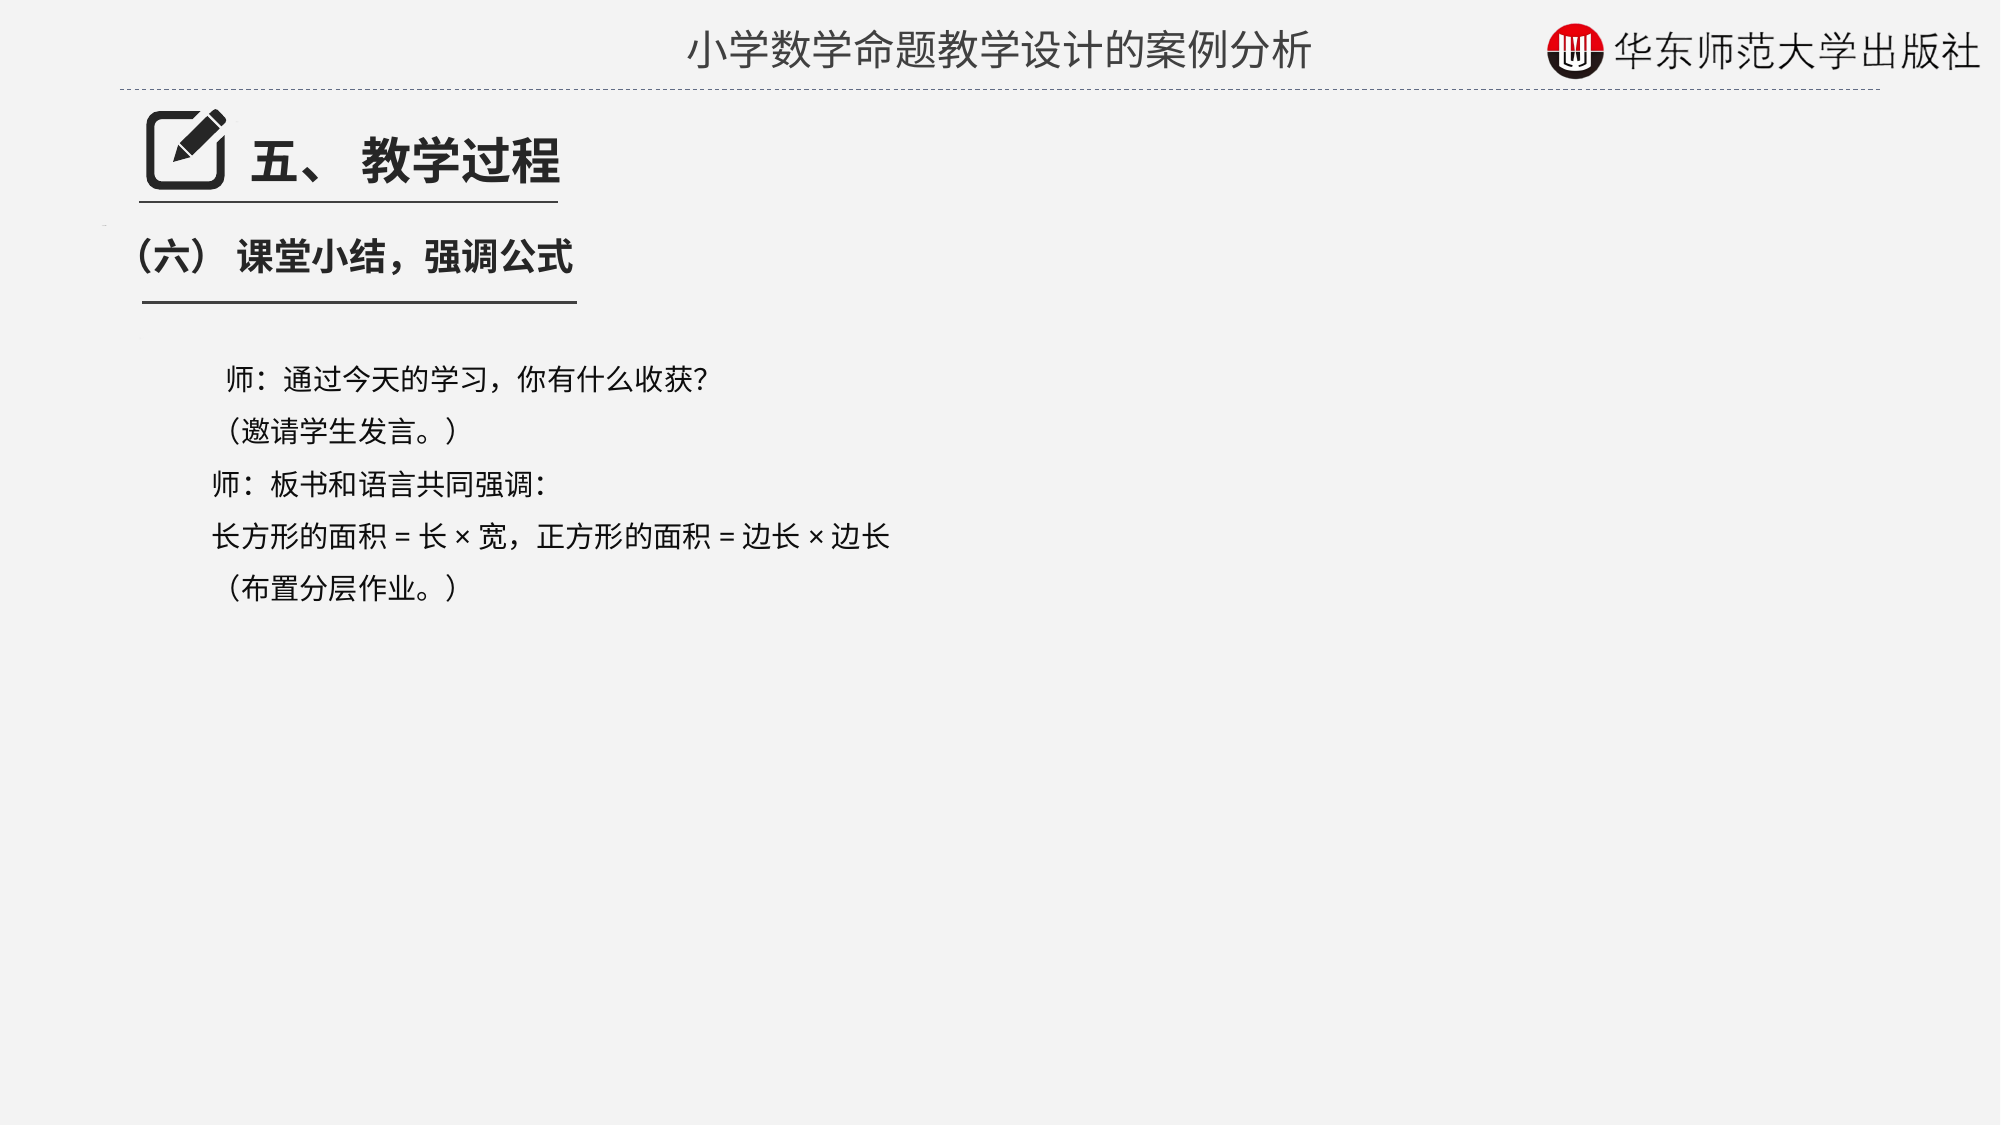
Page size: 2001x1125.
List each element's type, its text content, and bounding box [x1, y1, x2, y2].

text_box （六） 课堂小结，强调公式 [101, 225, 692, 286]
text_box [146, 111, 225, 190]
text_box 小学数学命题教学设计的案例分析 [680, 23, 1320, 74]
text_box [1536, 13, 1989, 83]
text_box 五、 教学过程 [235, 121, 1147, 197]
text_box [208, 109, 227, 127]
text_box 师：通过今天的学习，你有什么收获？ （邀请学生发言。） 师：板书和语言共同强调： 长方形的面积=长×宽，正方形的面积=边长×边长 （布置分层作业。） [138, 337, 1320, 613]
